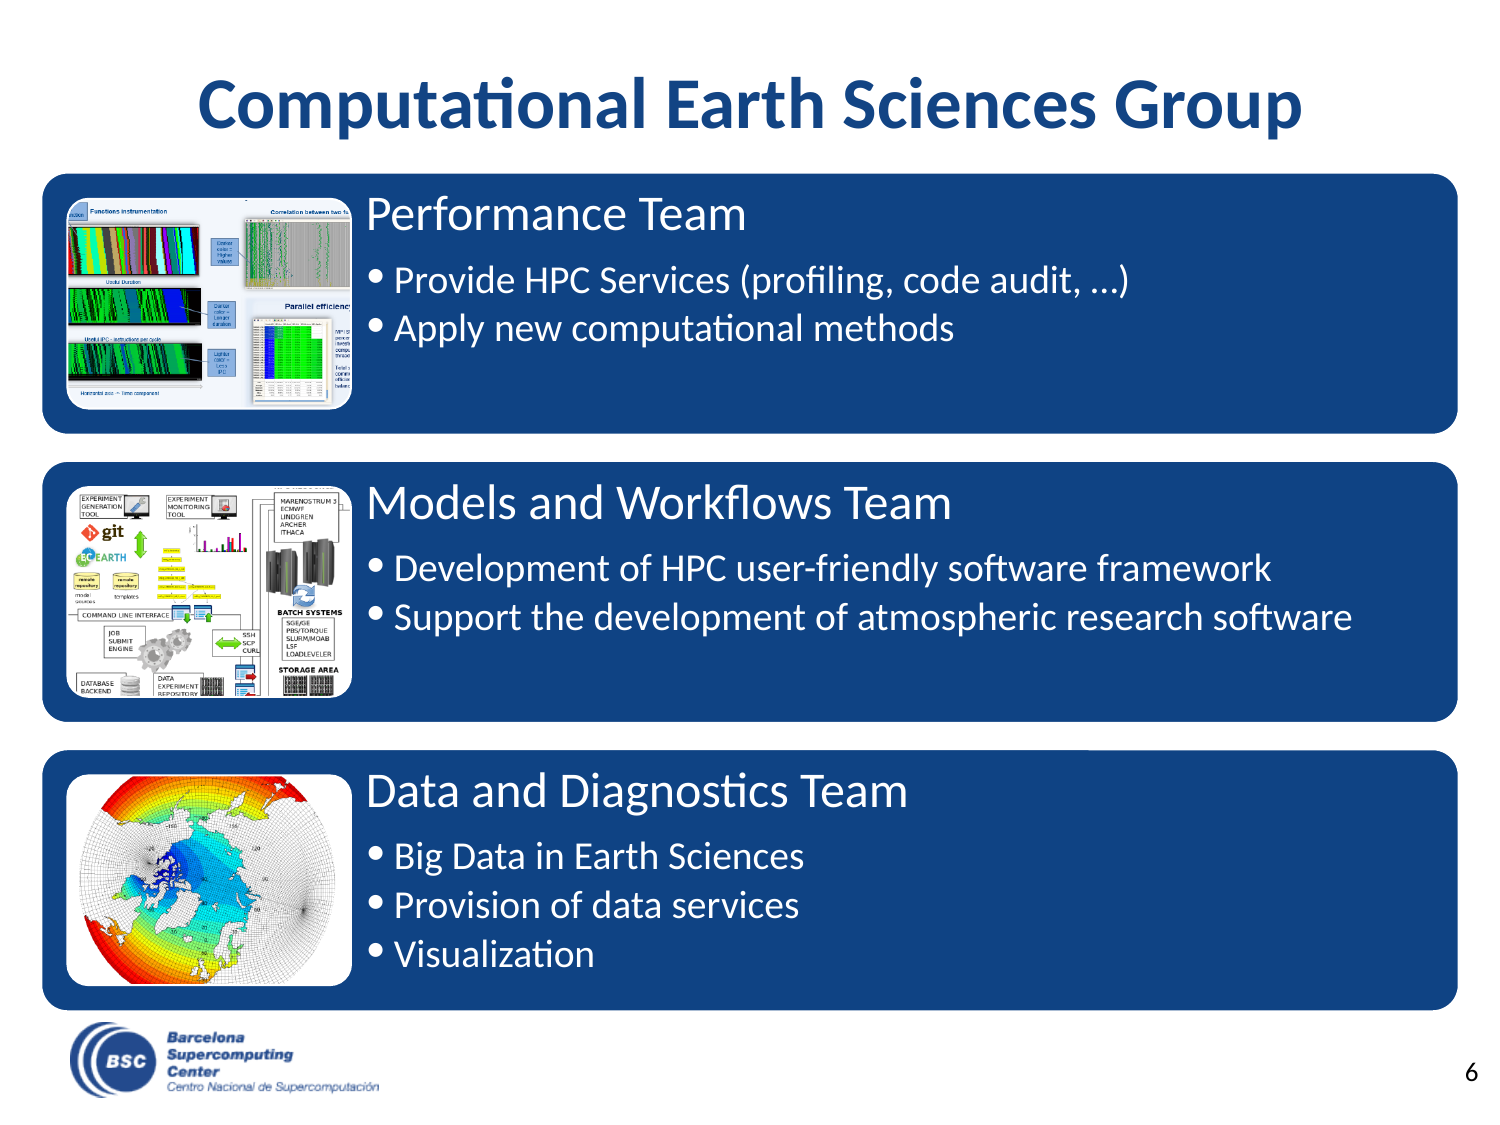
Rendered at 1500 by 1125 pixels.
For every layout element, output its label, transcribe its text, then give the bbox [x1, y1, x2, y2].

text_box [41, 172, 1459, 1012]
picture [70, 1022, 379, 1098]
title Computational Earth Sciences Group [76, 35, 1427, 171]
slide_number ‹#› [1403, 1038, 1494, 1125]
